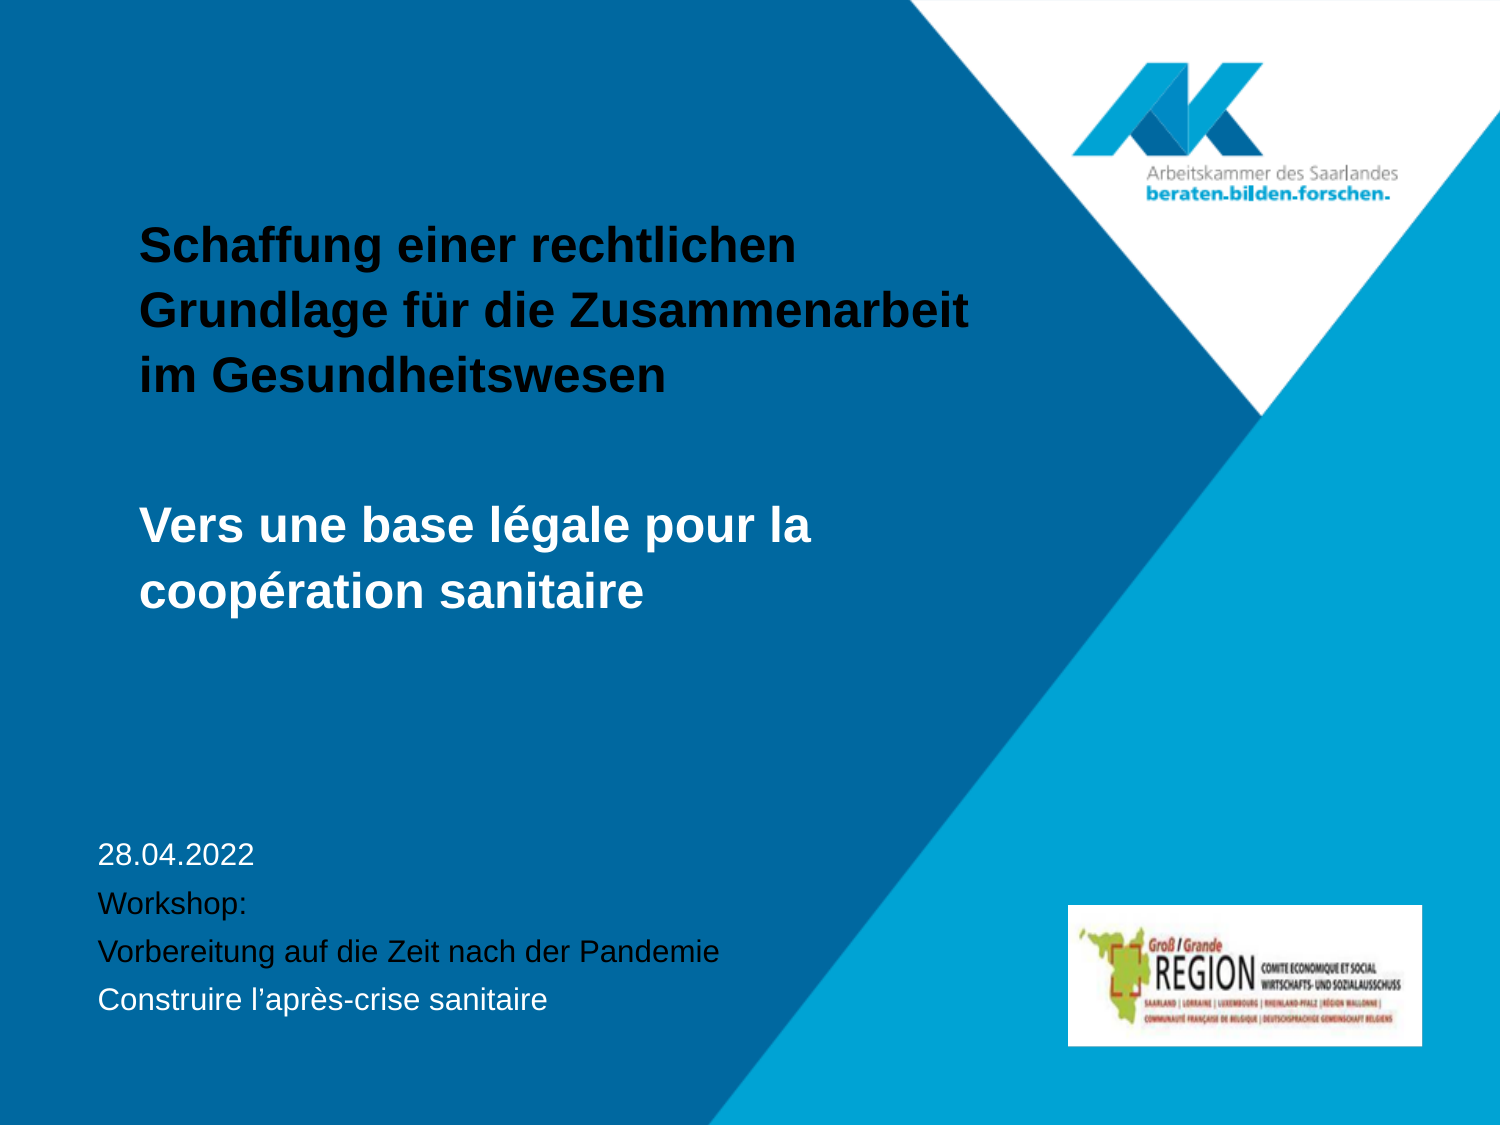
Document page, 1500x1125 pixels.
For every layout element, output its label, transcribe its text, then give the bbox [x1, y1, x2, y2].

list Schaffung einer rechtlichen Grundlage für die Zusammenarbeit im Gesundheitswesen Vers une base légale pour la coopération sanitaire [41, 125, 1124, 445]
picture [1069, 906, 1422, 1046]
list 28.04.2022 Workshop: Vorbereitung auf die Zeit nach der Pandemie Construire l’après-crise sanitaire [0, 822, 782, 1026]
